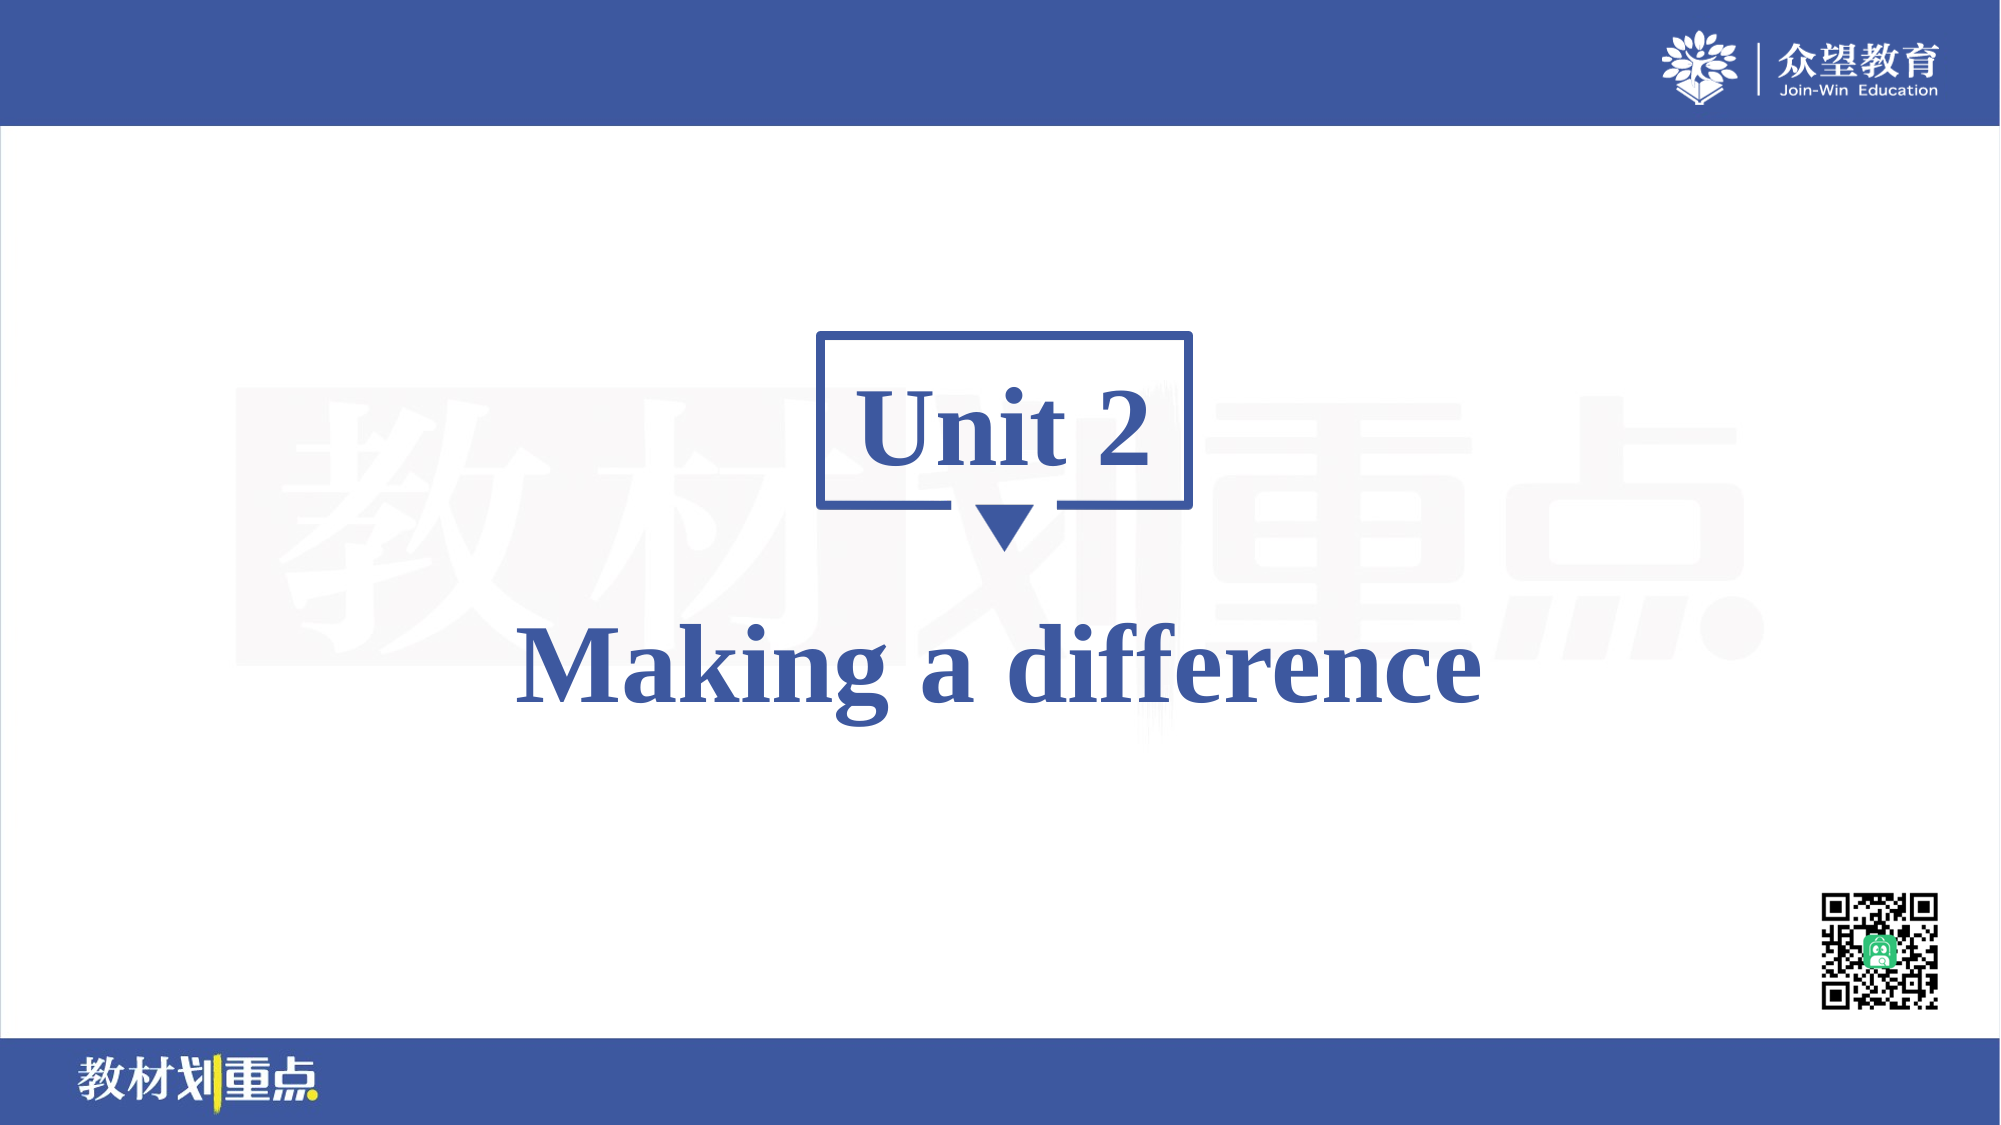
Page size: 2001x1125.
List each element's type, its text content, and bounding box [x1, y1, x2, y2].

picture [0, 0, 2000, 578]
text_box Making a difference [0, 578, 2000, 732]
picture [0, 732, 2000, 1125]
text_box Unit 2 [814, 341, 1193, 495]
